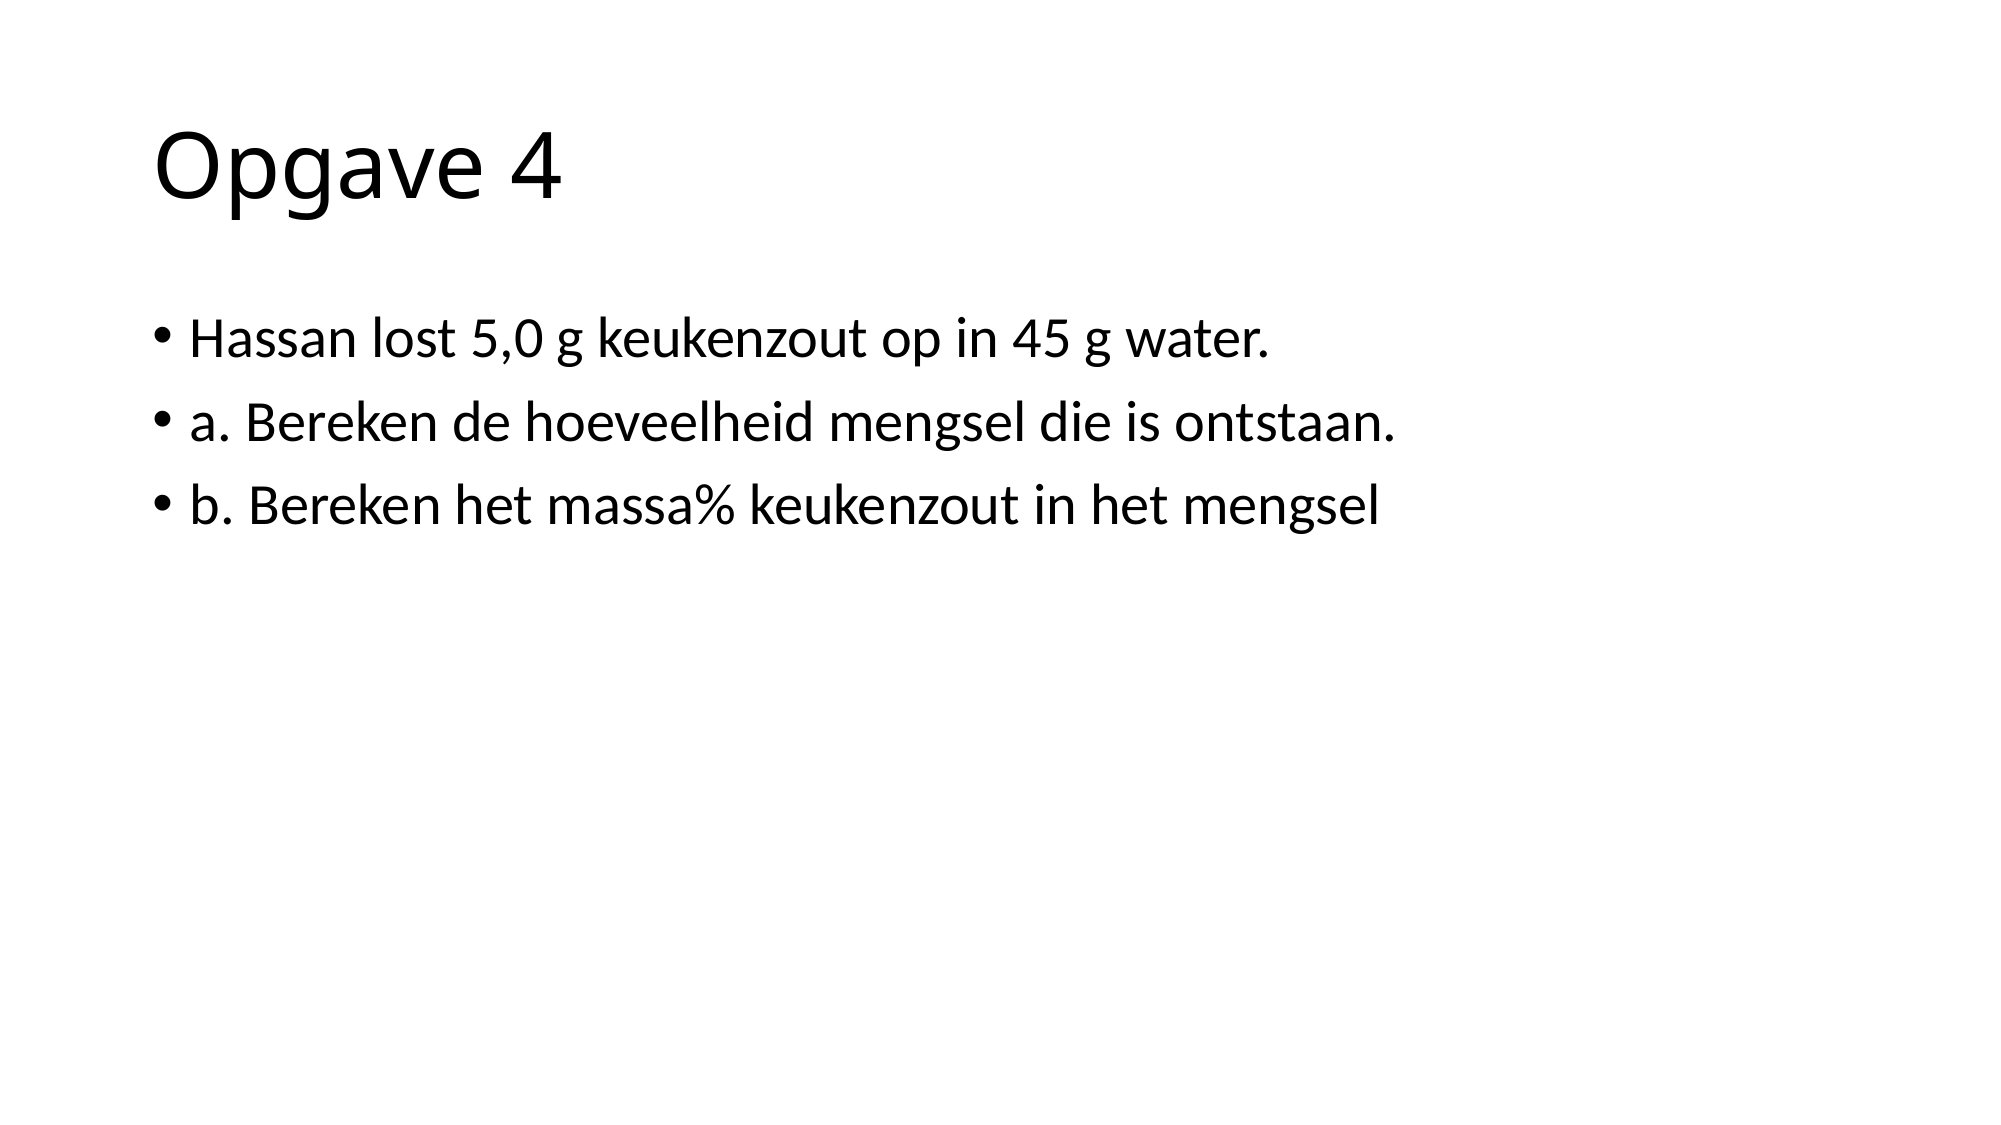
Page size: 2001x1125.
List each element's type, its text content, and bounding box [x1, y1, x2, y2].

title Opgave 4 [137, 59, 1863, 278]
list Hassan lost 5,0 g keukenzout op in 45 g water. a. Bereken de hoeveelheid mengsel die is ontstaan. b. Bereken het massa% keukenzout in het mengsel [137, 299, 1863, 1014]
